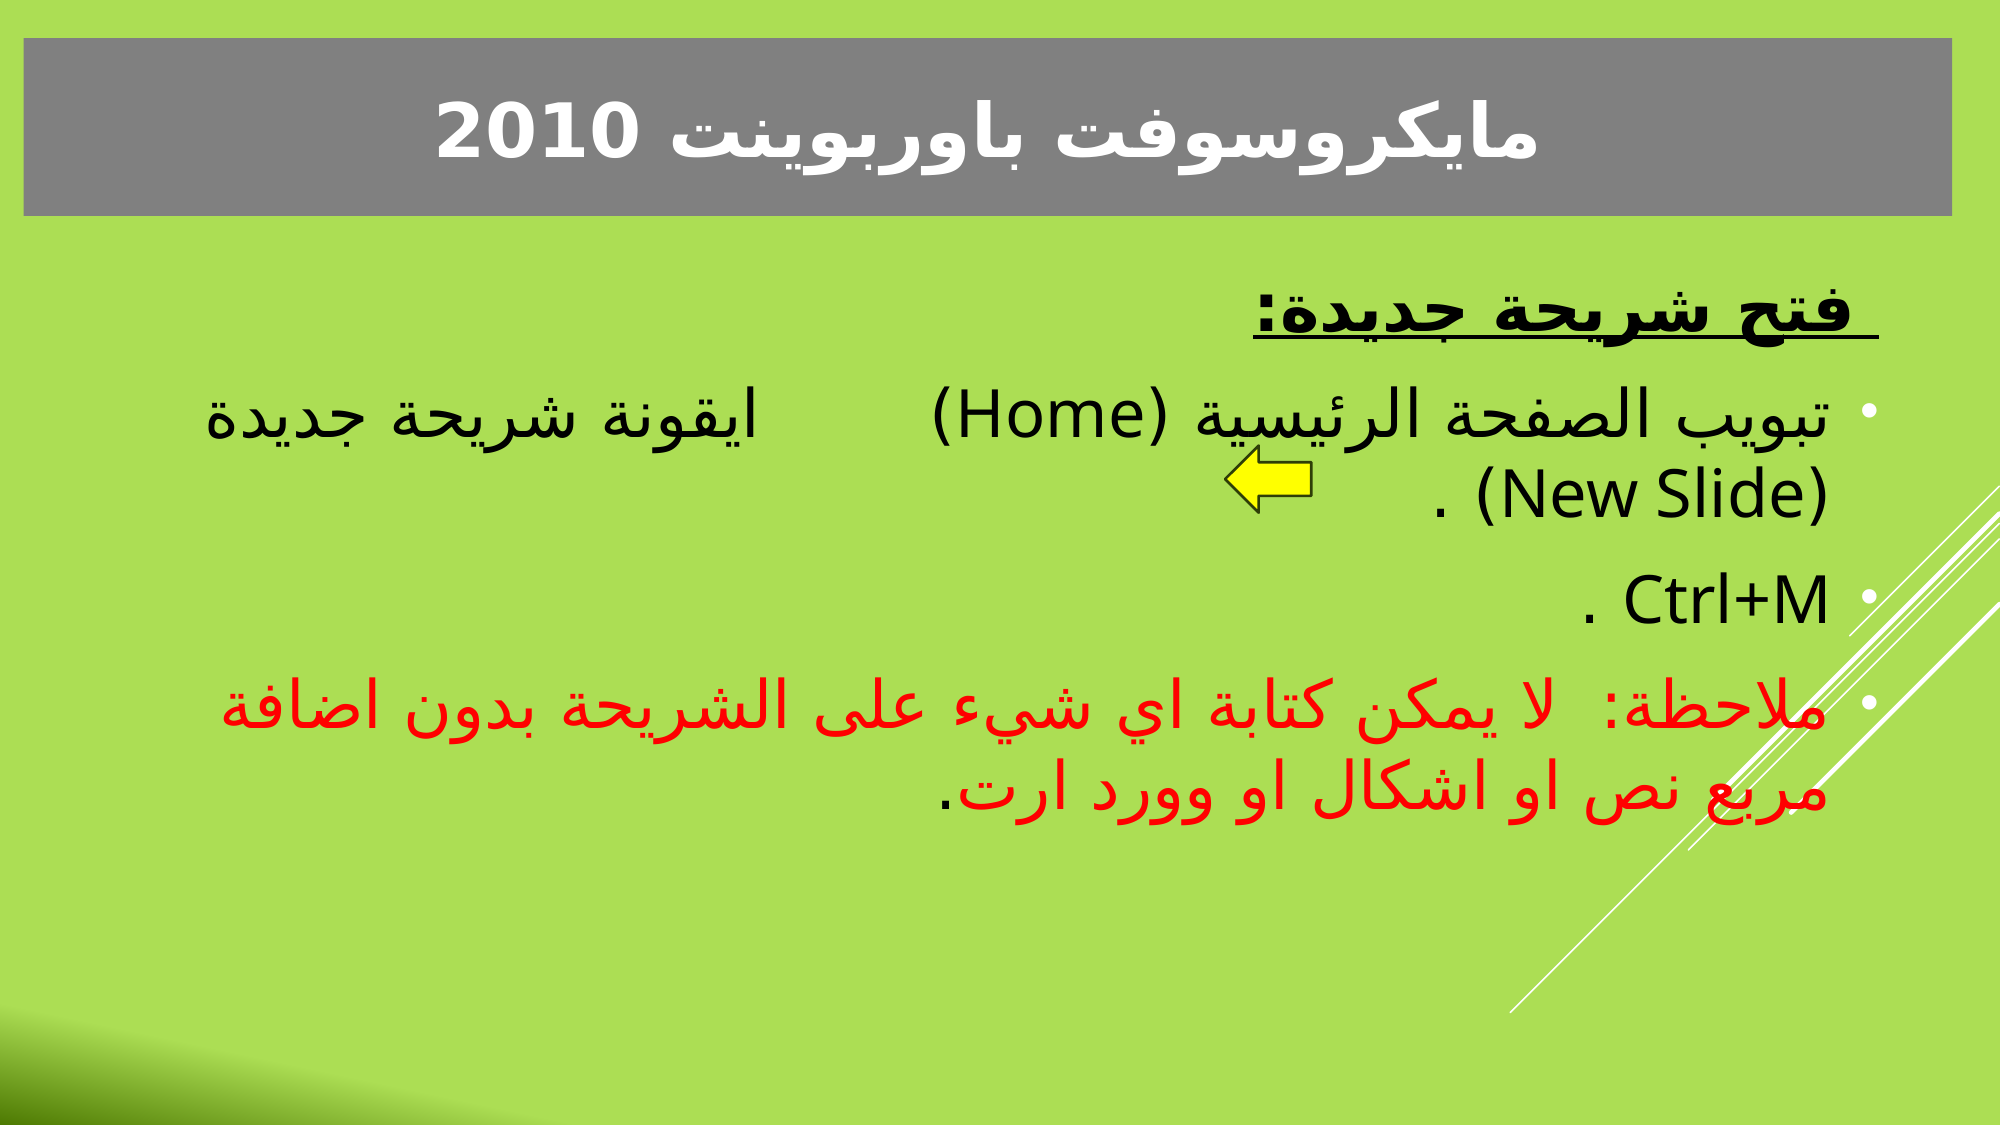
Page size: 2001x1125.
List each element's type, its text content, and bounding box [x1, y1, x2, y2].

text_box [1224, 444, 1313, 514]
list فتح شريحة جديدة: تبويب الصفحة الرئيسية (Home) ايقونة شريحة جديدة (New Slide) . Ctrl+M . ملاحظة: لا يمكن كتابة اي شيء على الشريحة بدون اضافة مربع نص او اشكال او وورد ارت. [141, 161, 1894, 926]
text_box مايكروسوفت باوربوينت 2010 [23, 38, 1953, 216]
